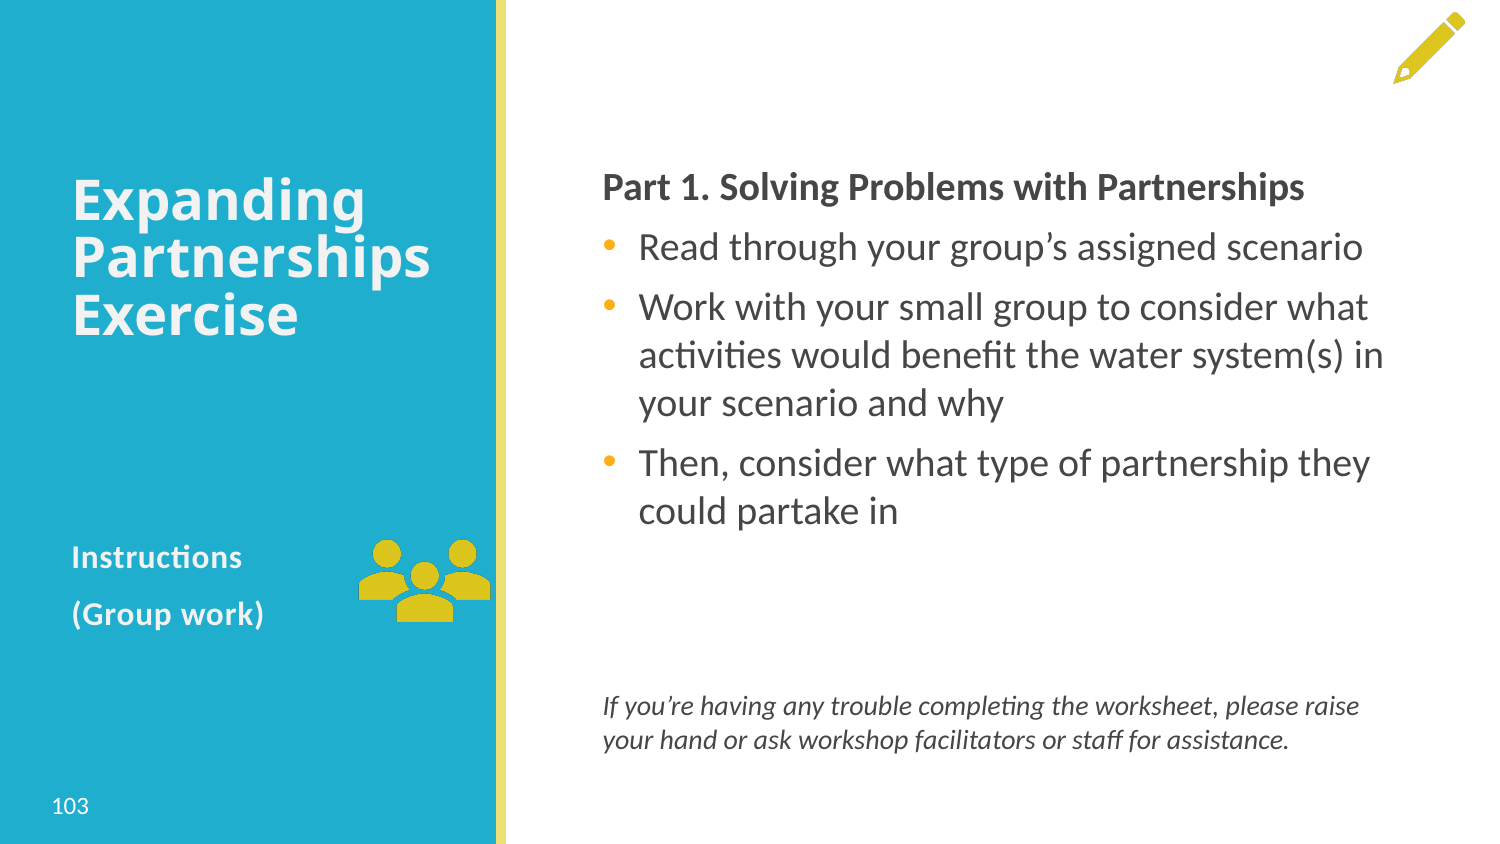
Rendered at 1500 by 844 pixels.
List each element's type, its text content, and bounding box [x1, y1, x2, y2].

title Expanding Partnerships Exercise [56, 73, 451, 355]
list Instructions (Group work) [56, 532, 451, 780]
slide_number 103 [16, 782, 124, 828]
list Part 1. Solving Problems with Partnerships Read through your group’s assigned scenario Work with your small group to consider what activities would benefit the water system(s) in your scenario and why Then, consider what type of partnership they could partake in If you’re having any trouble completing the worksheet, please raise your hand or ask workshop facilitators or staff for assistance. [587, 152, 1430, 768]
picture [1386, 5, 1472, 91]
picture [349, 505, 500, 656]
